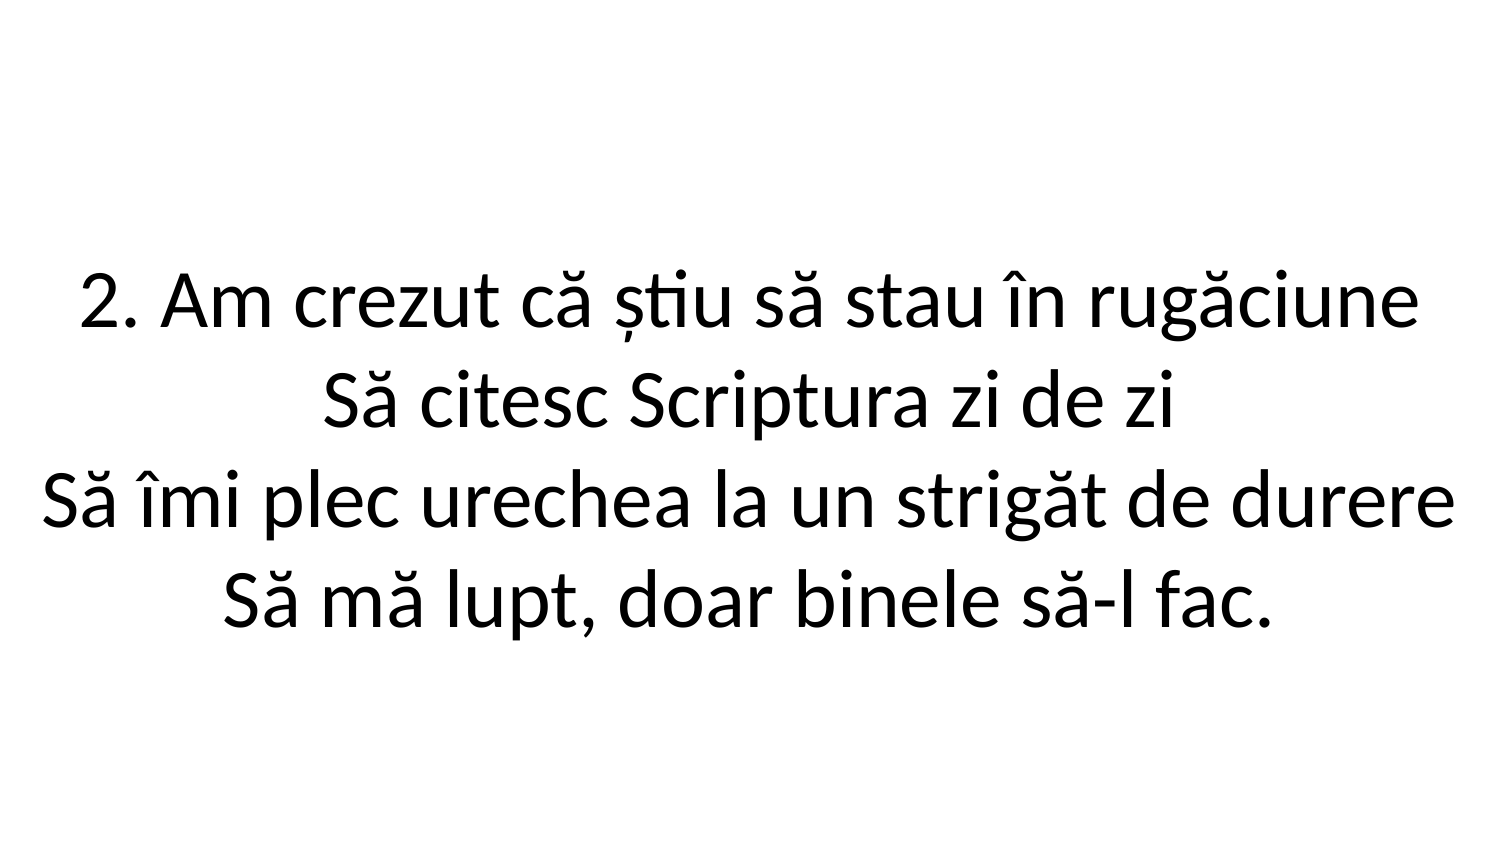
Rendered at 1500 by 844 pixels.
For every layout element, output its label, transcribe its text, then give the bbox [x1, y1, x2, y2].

text_box 2. Am crezut că știu să stau în rugăciune Să citesc Scriptura zi de zi Să îmi plec urechea la un strigăt de durere Să mă lupt, doar binele să-l fac. [26, 192, 1474, 652]
